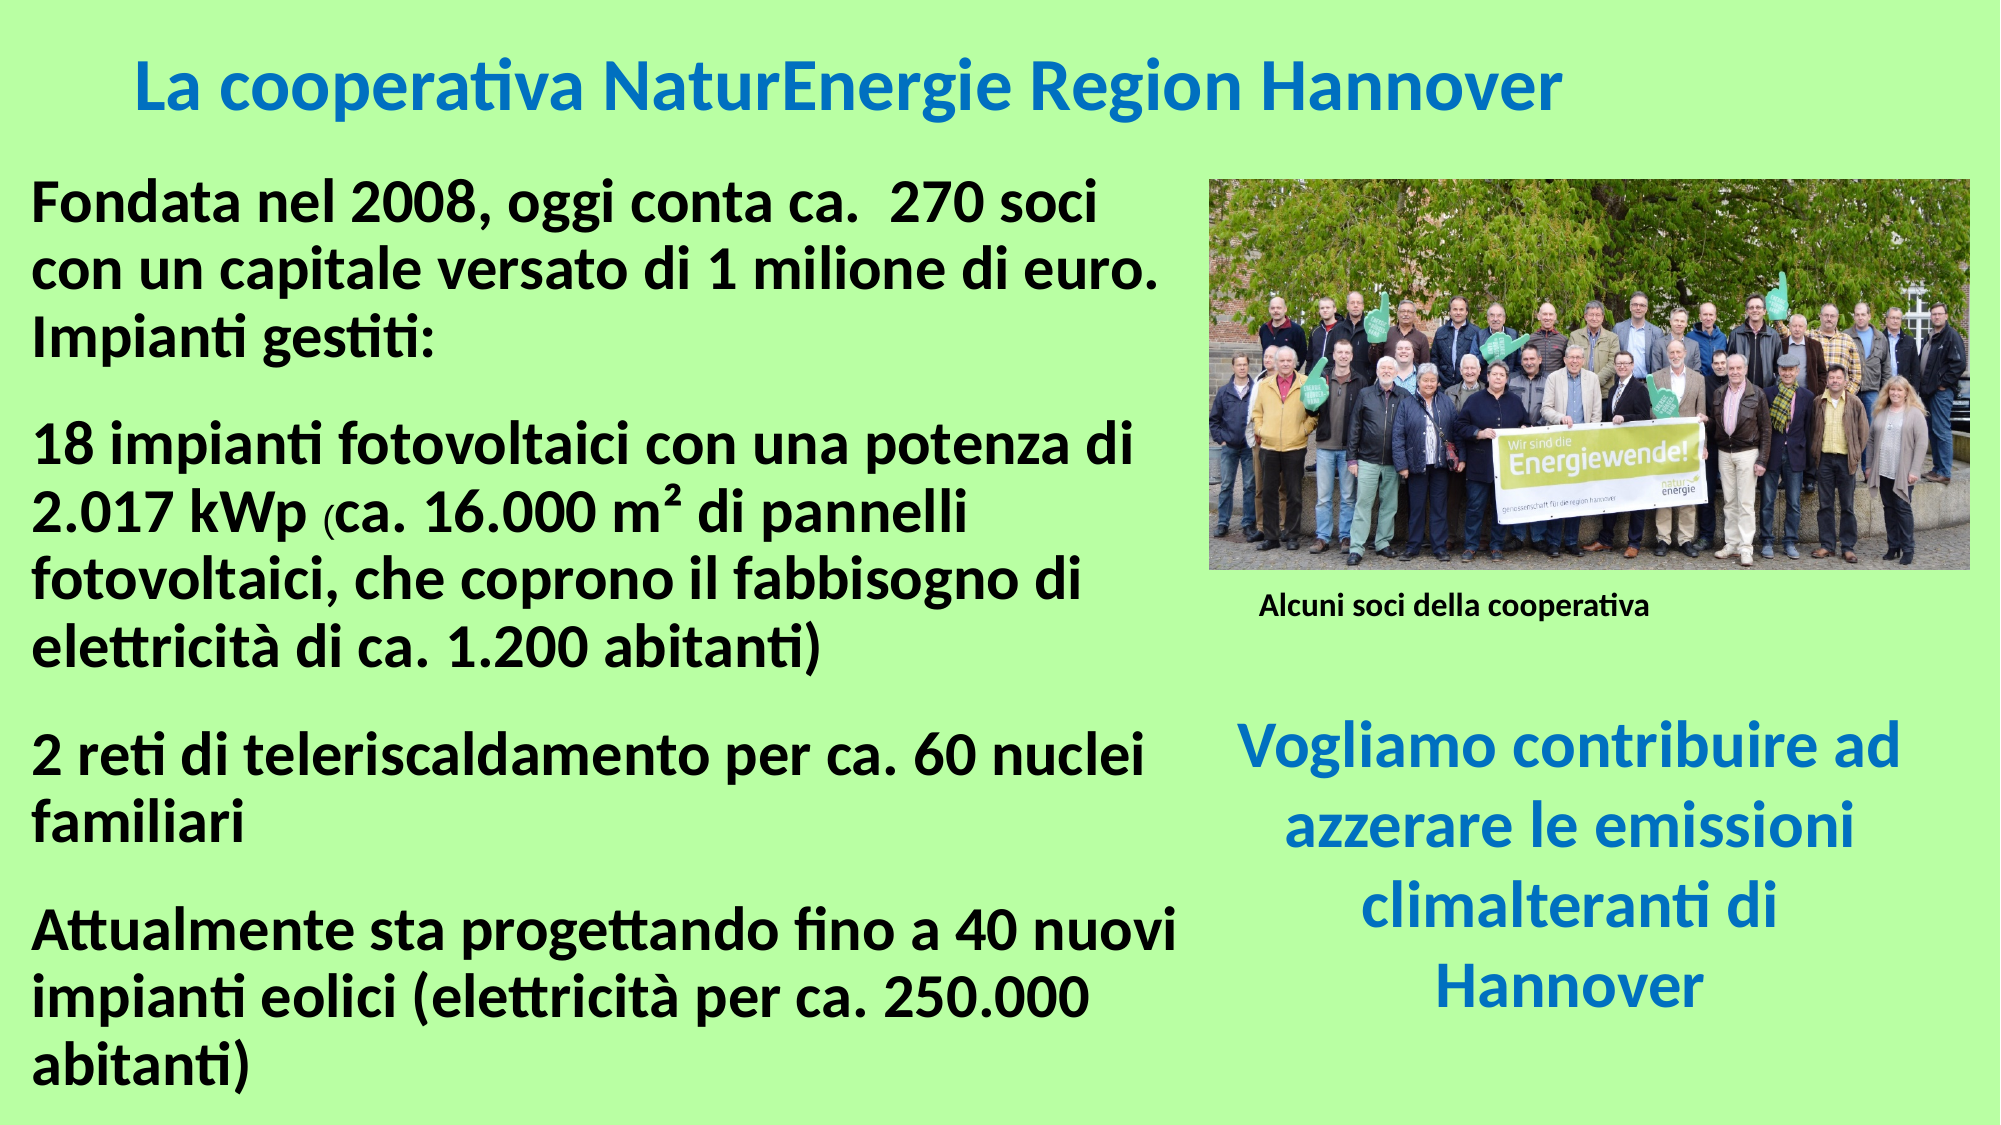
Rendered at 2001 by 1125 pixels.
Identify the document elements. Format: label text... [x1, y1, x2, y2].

text_box Fondata nel 2008, oggi conta ca. 270 soci con un capitale versato di 1 milione di euro. Impianti gestiti: 18 impianti fotovoltaici con una potenza di 2.017 kWp (ca. 16.000 m² di pannelli fotovoltaici, che coprono il fabbisogno di elettricità di ca. 1.200 abitanti) 2 reti di teleriscaldamento per ca. 60 nuclei familiari Attualmente sta progettando fino a 40 nuovi impianti eolici (elettricità per ca. 250.000 abitanti) [16, 165, 1210, 1102]
text_box Vogliamo contribuire ad azzerare le emissioni climalteranti di Hannover [1209, 693, 1932, 1108]
picture [1208, 179, 1970, 570]
text_box La cooperativa NaturEnergie Region Hannover [119, 27, 1822, 130]
text_box Alcuni soci della cooperativa [1244, 578, 1855, 671]
